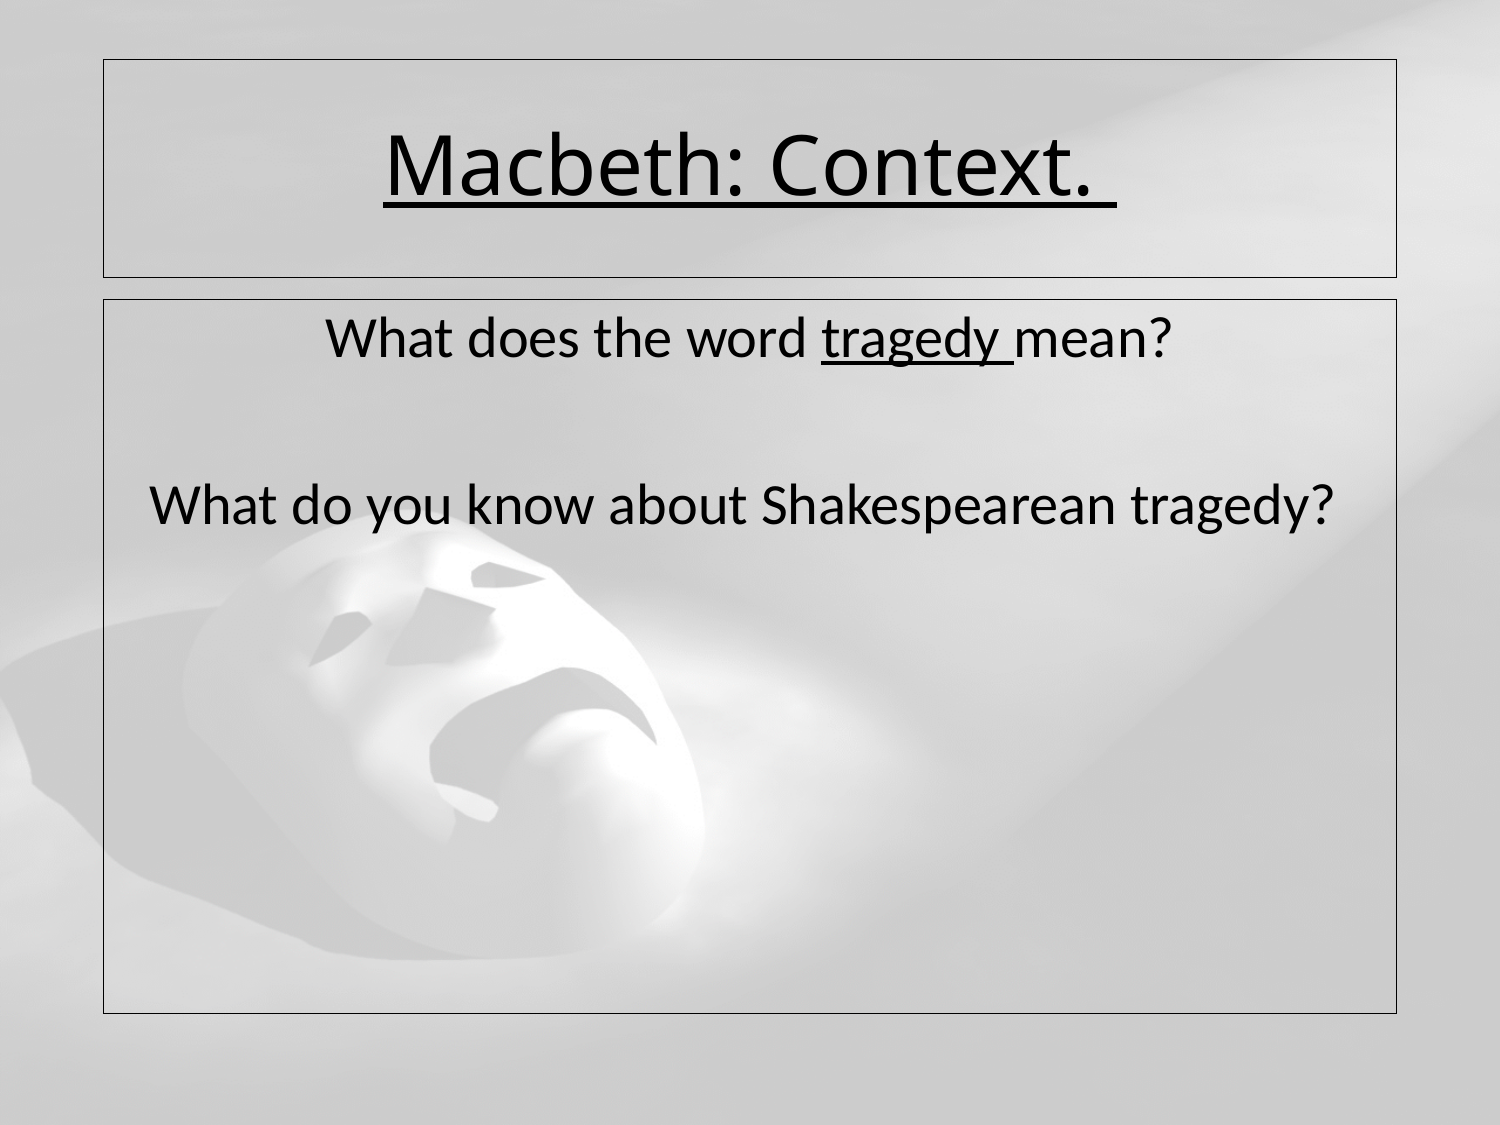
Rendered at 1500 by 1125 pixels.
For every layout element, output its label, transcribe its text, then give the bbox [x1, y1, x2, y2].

title Macbeth: Context. [103, 59, 1397, 278]
list What does the word tragedy mean? What do you know about Shakespearean tragedy? [103, 299, 1397, 1014]
